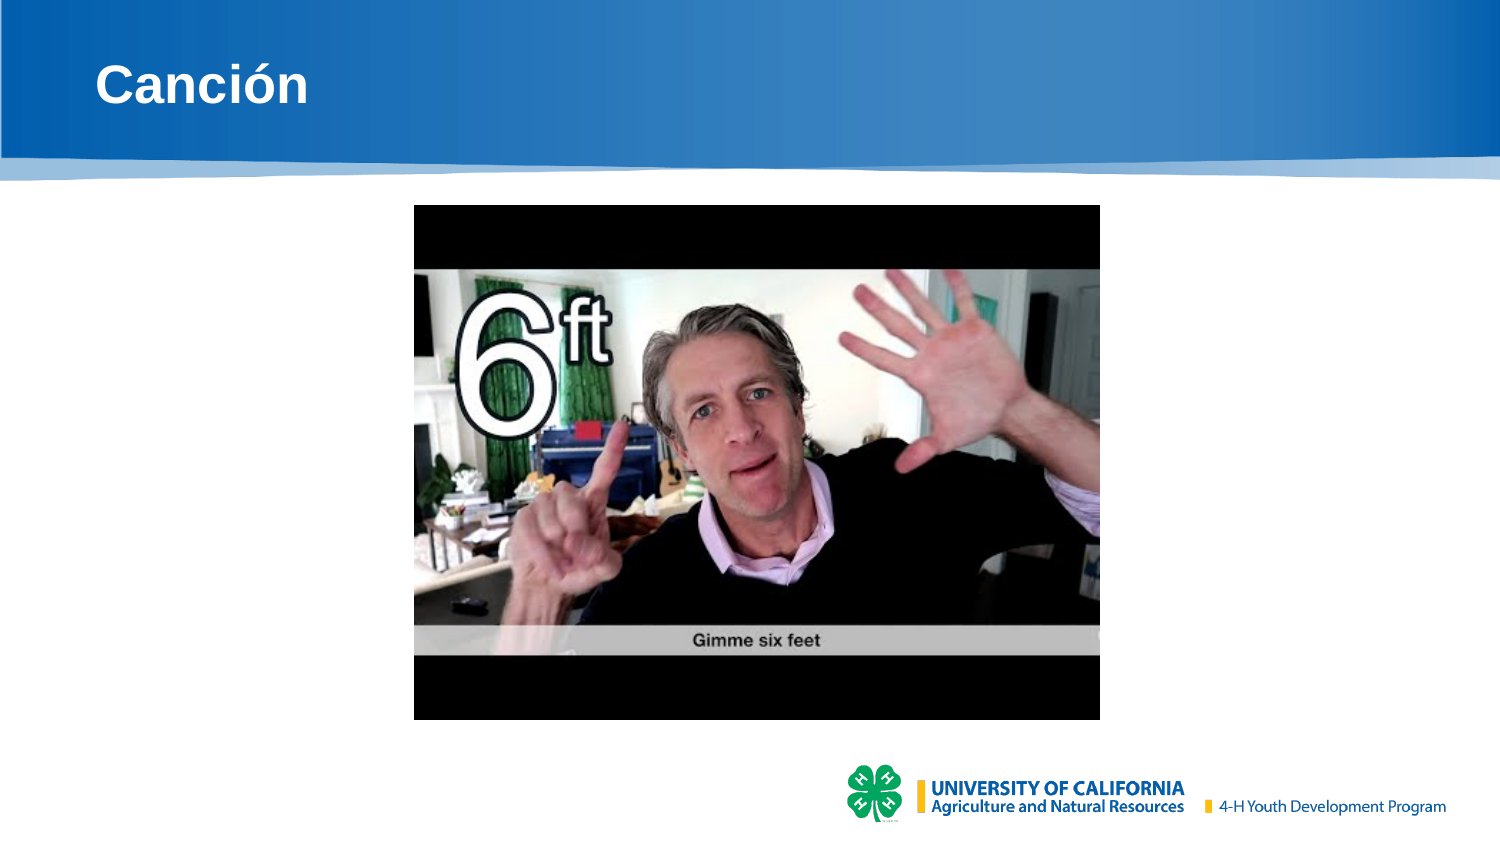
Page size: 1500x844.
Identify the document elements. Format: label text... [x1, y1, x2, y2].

title Canción [84, 38, 1416, 133]
picture [0, 0, 1500, 197]
picture [844, 760, 1451, 825]
picture [414, 205, 1100, 720]
